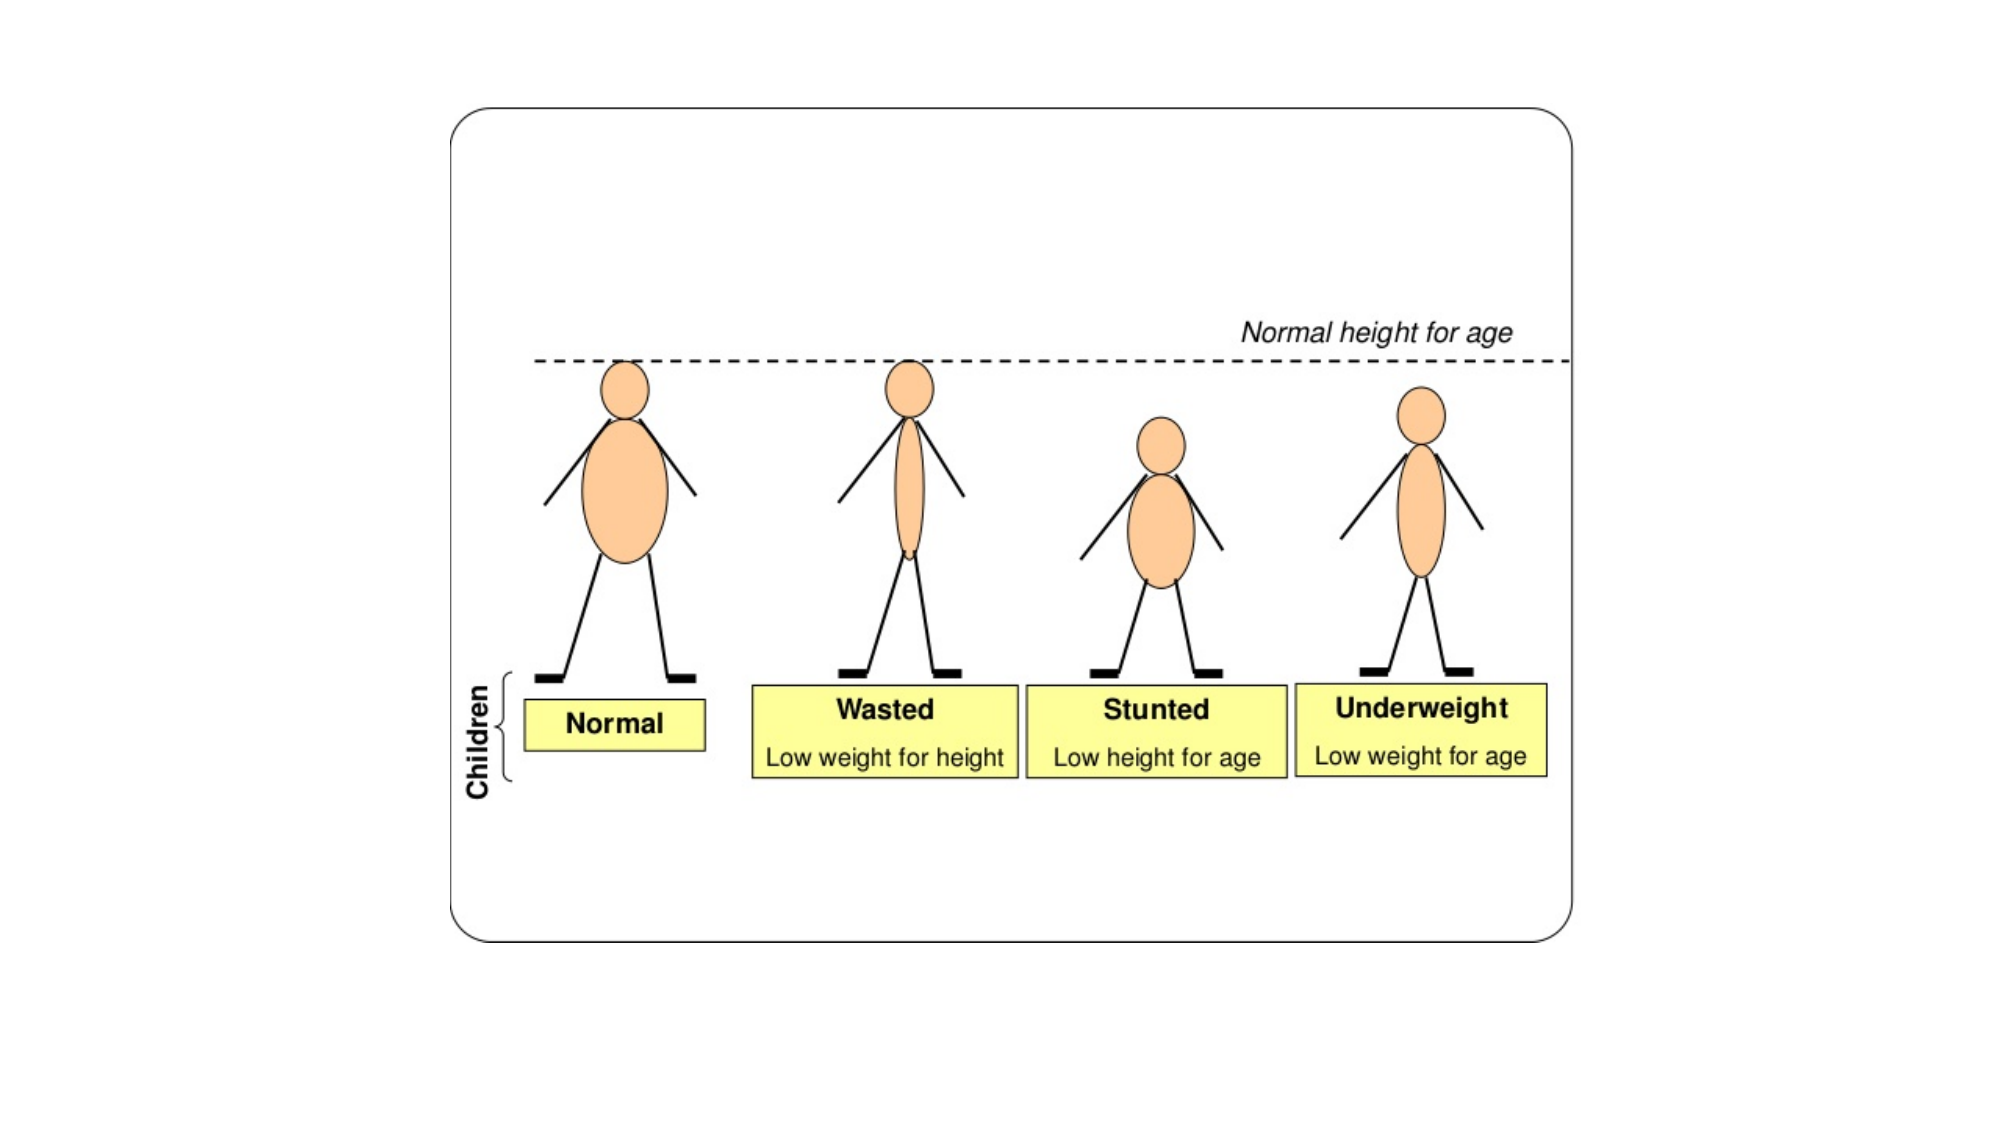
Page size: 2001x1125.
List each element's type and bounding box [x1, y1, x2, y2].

picture [450, 103, 1587, 943]
